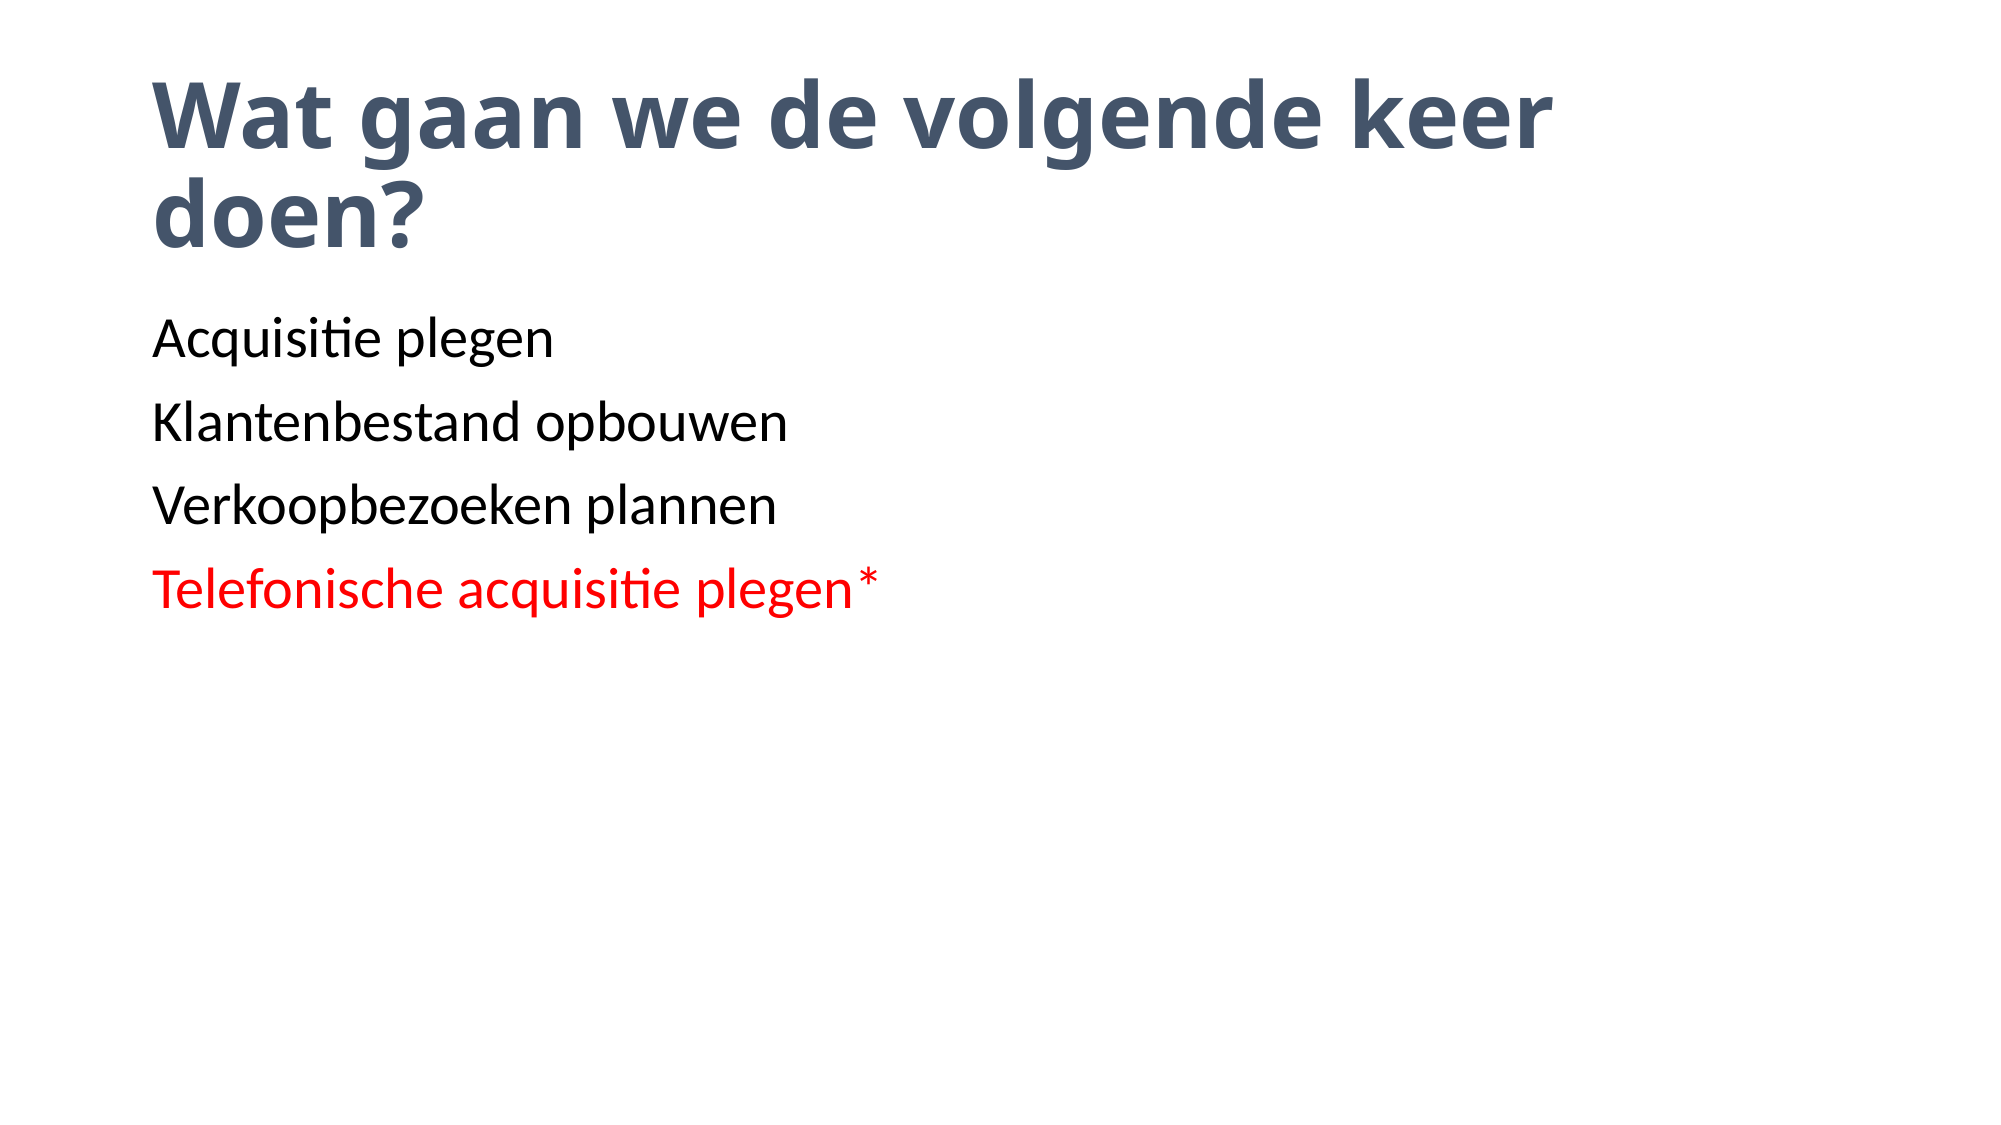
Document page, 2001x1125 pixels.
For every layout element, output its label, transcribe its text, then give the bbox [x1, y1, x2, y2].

list Acquisitie plegen Klantenbestand opbouwen Verkoopbezoeken plannen Telefonische acquisitie plegen* [137, 299, 1863, 1014]
title Wat gaan we de volgende keer doen? [137, 59, 1863, 278]
